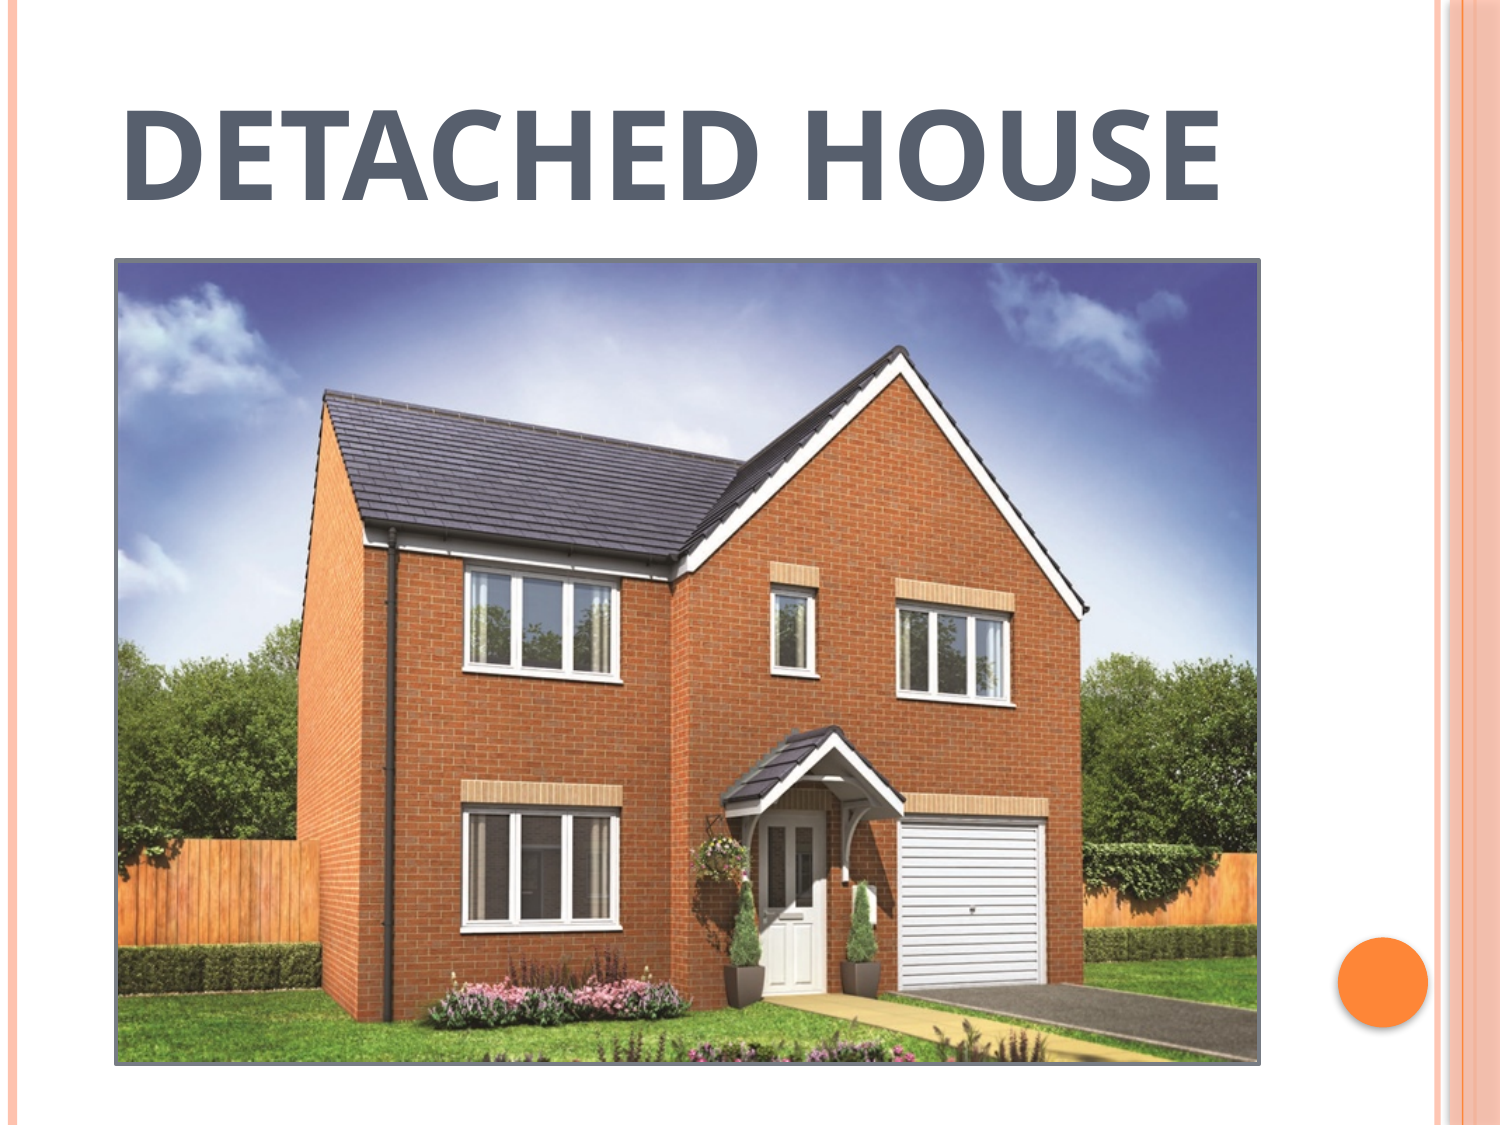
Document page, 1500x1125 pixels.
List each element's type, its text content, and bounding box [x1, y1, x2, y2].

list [117, 261, 1258, 1063]
title Detached house [75, 45, 1300, 233]
